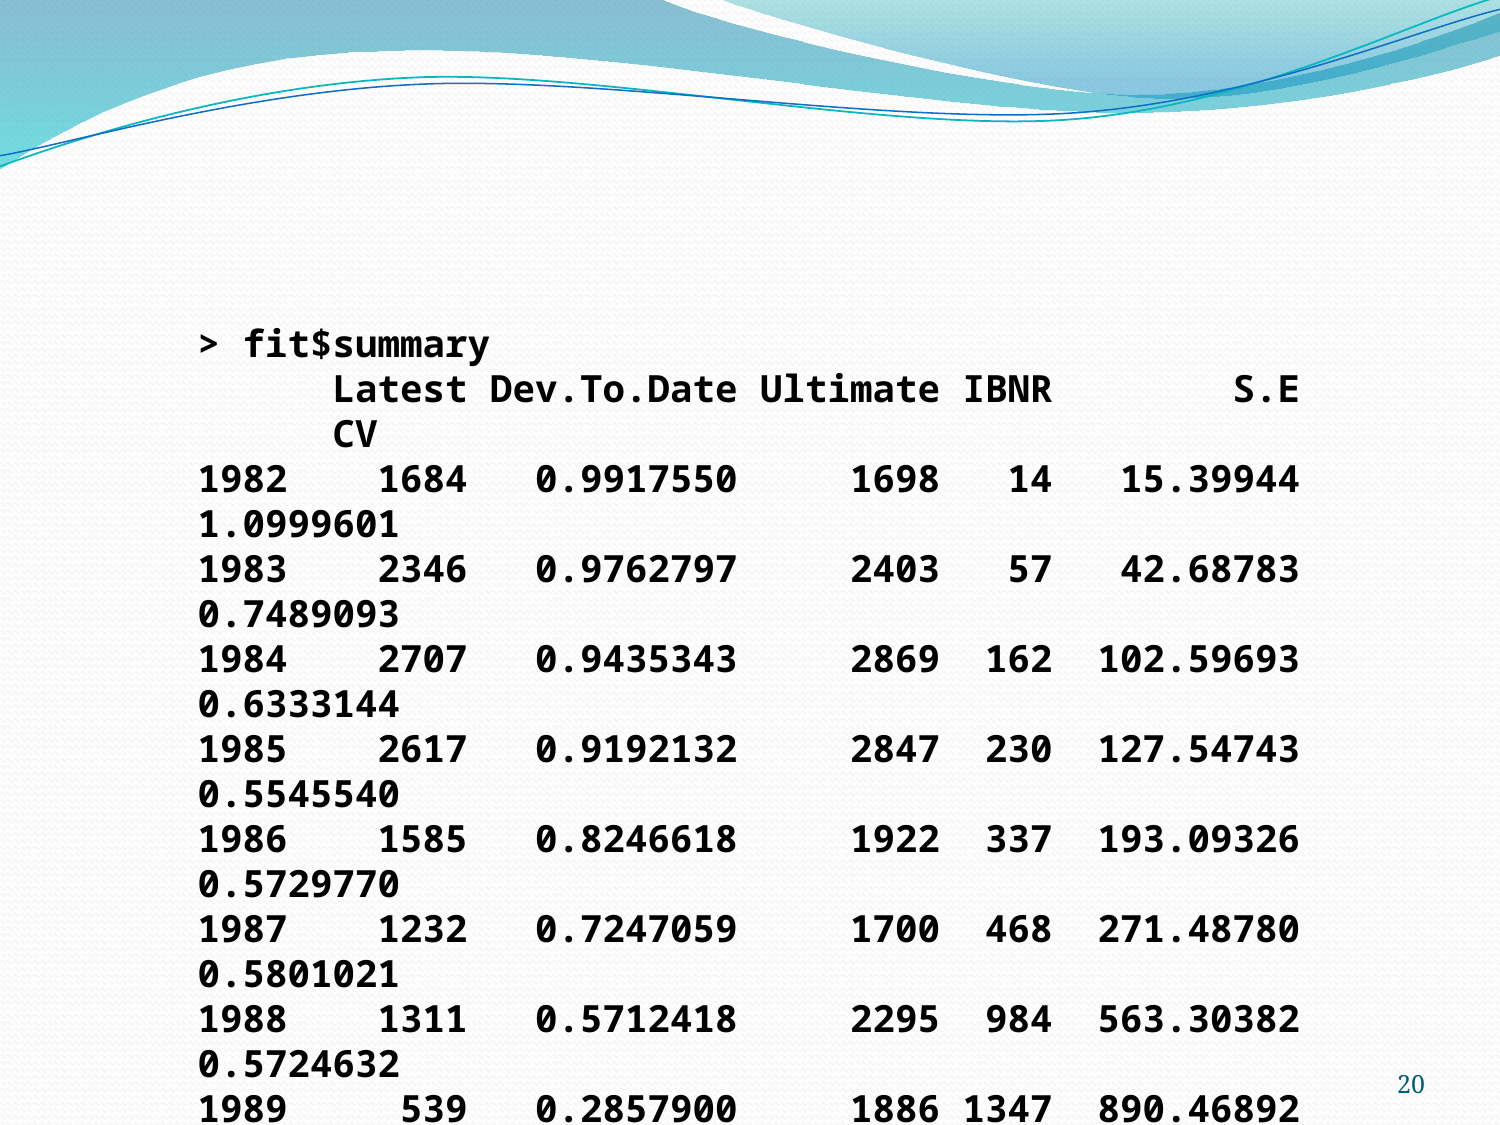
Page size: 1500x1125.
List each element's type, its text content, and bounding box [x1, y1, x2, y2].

text_box > fit$summary Latest Dev.To.Date Ultimate IBNR S.E CV 1982 1684 0.9917550 1698 14 15.39944 1.0999601 1983 2346 0.9762797 2403 57 42.68783 0.7489093 1984 2707 0.9435343 2869 162 102.59693 0.6333144 1985 2617 0.9192132 2847 230 127.54743 0.5545540 1986 1585 0.8246618 1922 337 193.09326 0.5729770 1987 1232 0.7247059 1700 468 271.48780 0.5801021 1988 1311 0.5712418 2295 984 563.30382 0.5724632 1989 539 0.2857900 1886 1347 890.46892 0.6610757 1990 206 0.1048346 1965 1759 1425.98589 0.8106799 total 14227 0.7264233 19585 5358 1973.53746 0.3683347 [182, 312, 1353, 1125]
slide_number 20 [1299, 1042, 1425, 1103]
